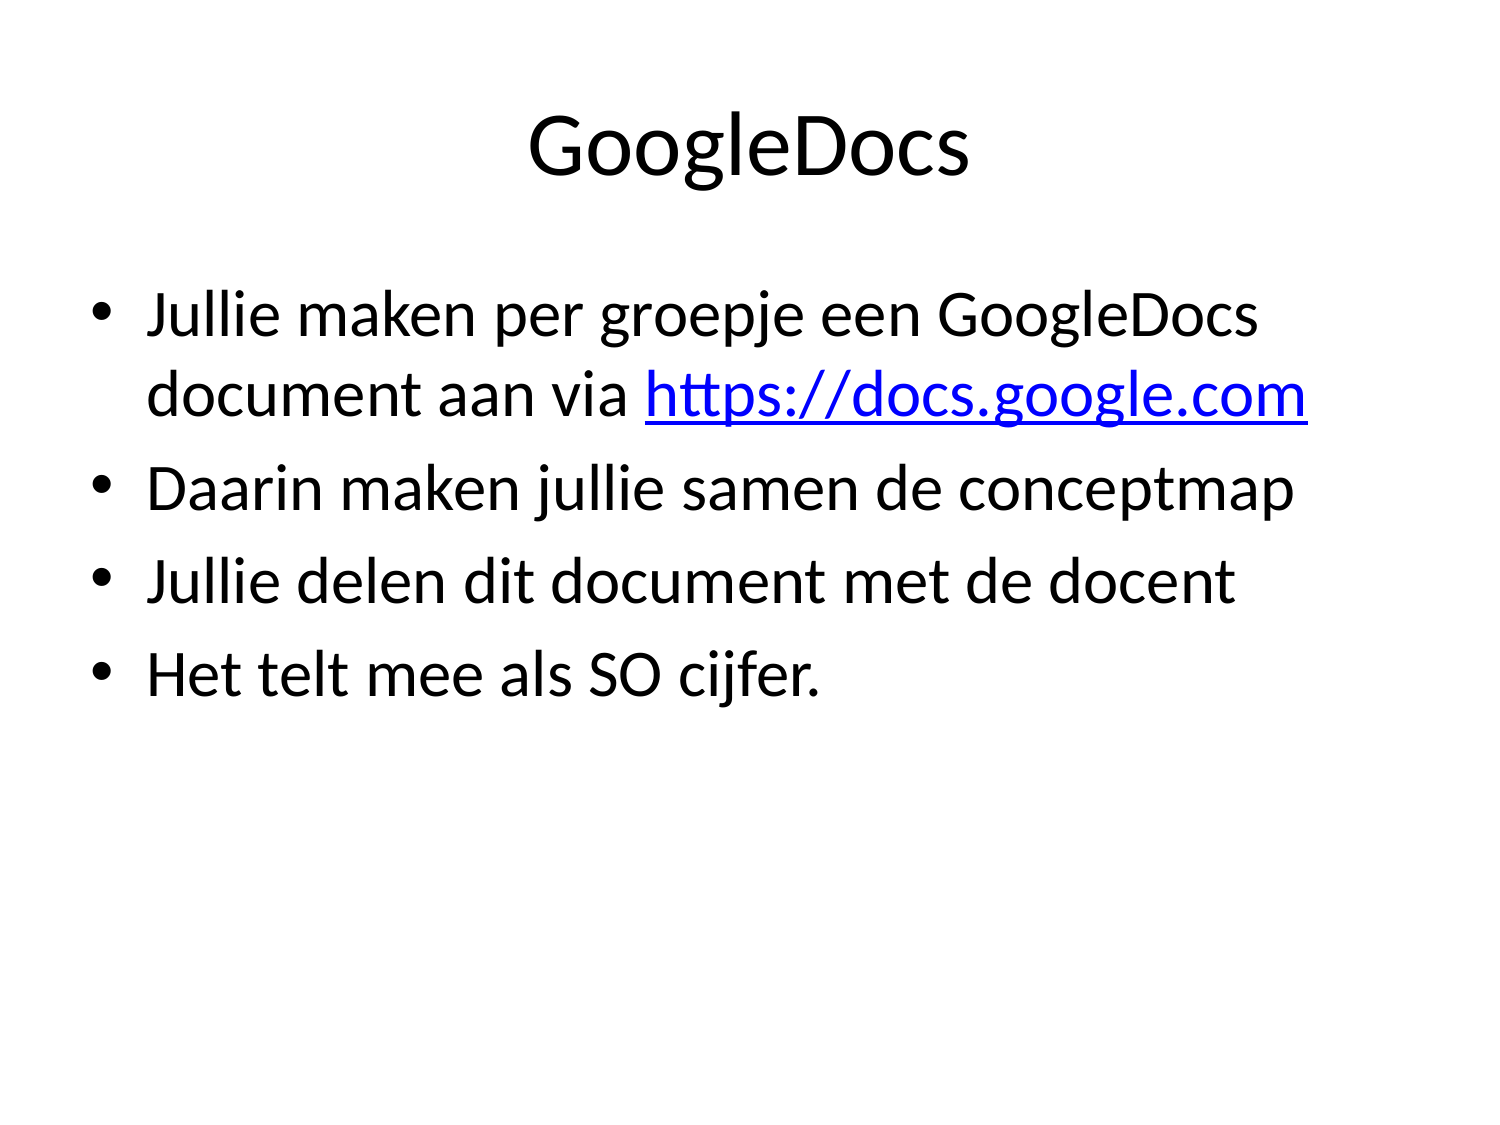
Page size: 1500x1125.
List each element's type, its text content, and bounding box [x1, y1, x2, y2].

list Jullie maken per groepje een GoogleDocs document aan via https://docs.google.com Daarin maken jullie samen de conceptmap Jullie delen dit document met de docent Het telt mee als SO cijfer. [75, 262, 1425, 1005]
title GoogleDocs [75, 45, 1425, 233]
